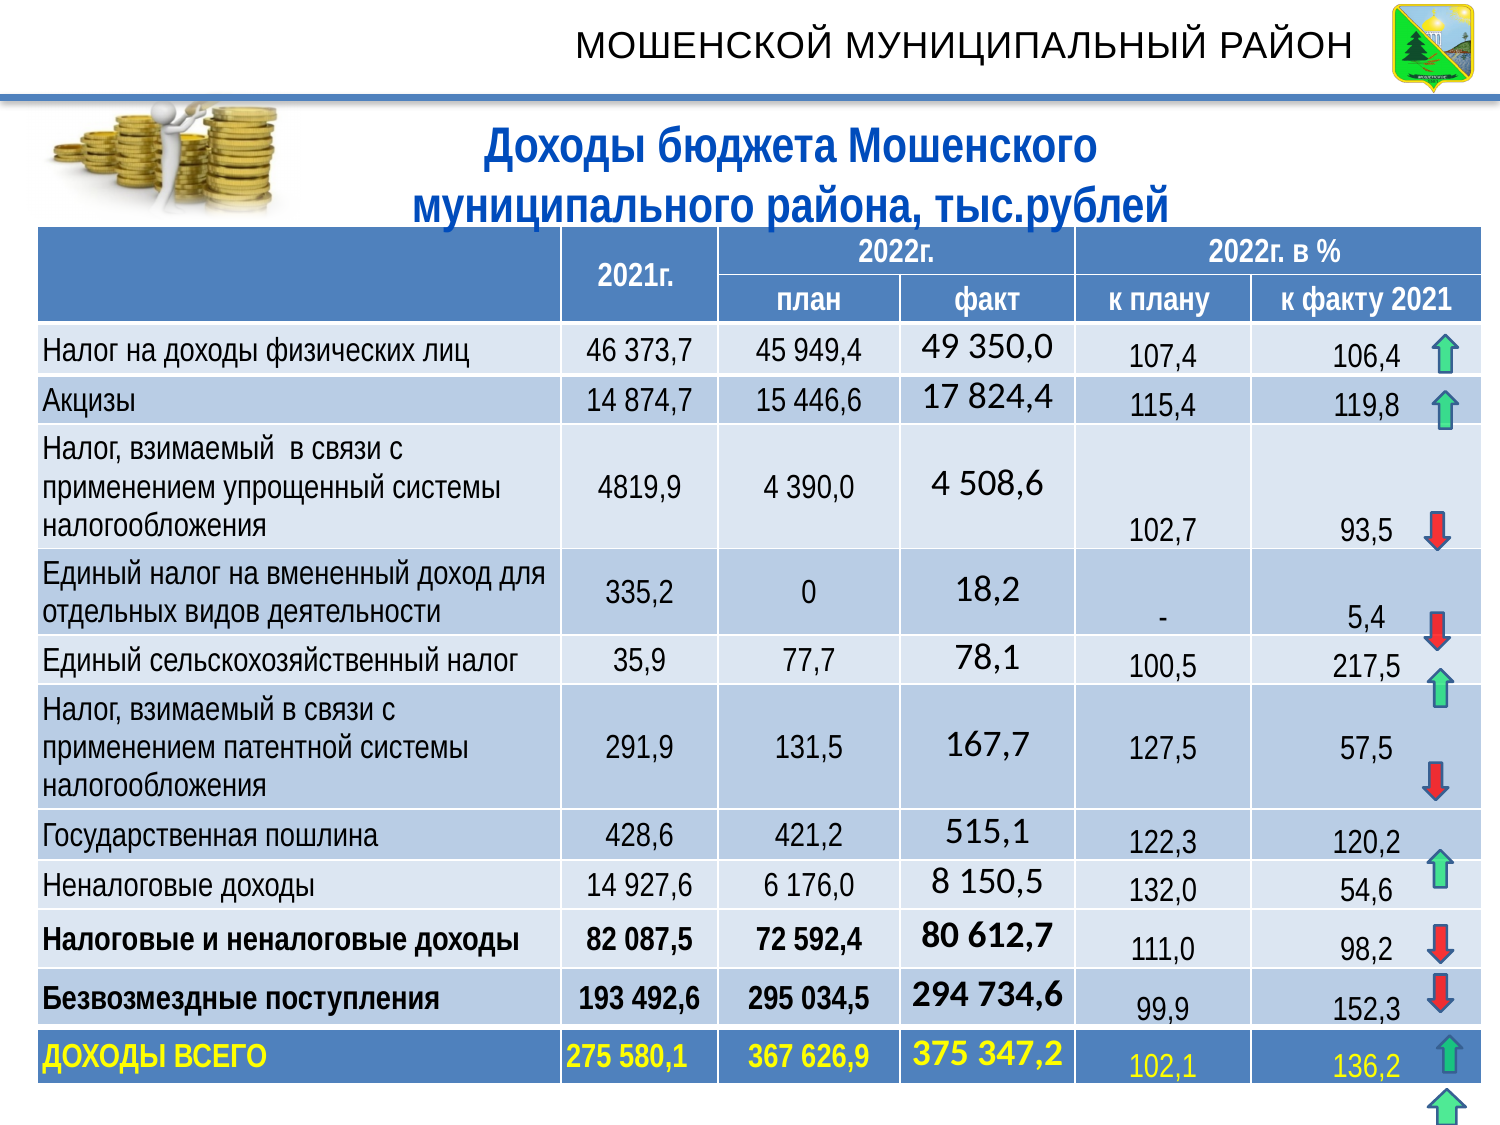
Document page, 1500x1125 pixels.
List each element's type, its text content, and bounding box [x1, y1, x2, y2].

table_cell 6 176,0 [719, 861, 899, 908]
table_cell 45 949,4 [719, 325, 899, 373]
text_box [1423, 762, 1449, 801]
table_cell 99,9 [1076, 969, 1250, 1024]
table_header 2021г. [562, 227, 717, 321]
table_cell к плану [1076, 275, 1250, 321]
text_box [1427, 974, 1454, 1013]
table_cell 93,5 [1252, 425, 1481, 548]
text_box [1437, 1035, 1463, 1073]
table_cell 102,1 [1076, 1030, 1250, 1083]
table_cell 275 580,1 [562, 1030, 717, 1083]
table_cell 375 347,2 [901, 1030, 1074, 1083]
table_cell 17 824,4 [901, 377, 1074, 423]
table_cell 102,7 [1076, 425, 1250, 548]
text_box [1427, 849, 1453, 888]
table_cell Акцизы [38, 377, 560, 423]
table_cell 5,4 [1252, 549, 1481, 634]
table_cell Налог, взимаемый в связи с применением упрощенный системы налогообложения [38, 425, 560, 548]
table_cell 4819,9 [562, 425, 717, 548]
table_cell 111,0 [1076, 910, 1250, 967]
table_cell 367 626,9 [719, 1030, 899, 1083]
table_cell 122,3 [1076, 810, 1250, 859]
table_cell 132,0 [1076, 861, 1250, 908]
table_cell 295 034,5 [719, 969, 899, 1024]
table_cell 100,5 [1076, 636, 1250, 683]
table_cell 193 492,6 [562, 969, 717, 1024]
table_cell 57,5 [1252, 685, 1481, 808]
table_cell 421,2 [719, 810, 899, 859]
table_cell 428,6 [562, 810, 717, 859]
table_cell 8 150,5 [901, 861, 1074, 908]
table_cell 515,1 [901, 810, 1074, 859]
text_box [1424, 612, 1450, 651]
text_box [1424, 512, 1451, 551]
table_cell 4 508,6 [901, 425, 1074, 548]
table_cell 167,7 [901, 685, 1074, 808]
table_cell Налоговые и неналоговые доходы [38, 910, 560, 967]
table_cell 120,2 [1252, 810, 1481, 859]
table_header [38, 227, 560, 321]
table_cell к факту 2021 [1252, 275, 1481, 321]
table_cell 77,7 [719, 636, 899, 683]
text_box [1427, 925, 1454, 963]
table_cell Налог на доходы физических лиц [38, 325, 560, 373]
table_cell 49 350,0 [901, 325, 1074, 373]
picture [24, 98, 301, 222]
table_cell 18,2 [901, 549, 1074, 634]
text_box Доходы бюджета Мошенского муниципального района, тыс.рублей [324, 154, 1258, 191]
table_cell 4 390,0 [719, 425, 899, 548]
table_cell 14 874,7 [562, 377, 717, 423]
table_cell 72 592,4 [719, 910, 899, 967]
table_cell Единый налог на вмененный доход для отдельных видов деятельности [38, 549, 560, 634]
table_cell 80 612,7 [901, 910, 1074, 967]
table_cell 131,5 [719, 685, 899, 808]
table_cell план [719, 275, 899, 321]
table_cell - [1076, 549, 1250, 634]
table_cell 119,8 [1252, 377, 1481, 423]
table_cell 136,2 [1252, 1030, 1481, 1083]
table_cell 15 446,6 [719, 377, 899, 423]
table_cell 78,1 [901, 636, 1074, 683]
text_box [1427, 1089, 1466, 1125]
table_header 2022г. в % [1076, 227, 1481, 274]
table_cell 217,5 [1252, 636, 1481, 683]
table_cell 107,4 [1076, 325, 1250, 373]
table_cell Единый сельскохозяйственный налог [38, 636, 560, 683]
table_cell 46 373,7 [562, 325, 717, 373]
table_cell 106,4 [1252, 325, 1481, 373]
table_cell 0 [719, 549, 899, 634]
table_cell 291,9 [562, 685, 717, 808]
text_box МОШЕНСКОЙ МУНИЦИПАЛЬНЫЙ РАЙОН [560, 13, 1386, 74]
table_cell 14 927,6 [562, 861, 717, 908]
table_cell Неналоговые доходы [38, 861, 560, 908]
picture [1391, 2, 1475, 94]
table_cell 98,2 [1252, 910, 1481, 967]
picture [24, 89, 301, 97]
table_cell ДОХОДЫ ВСЕГО [38, 1030, 560, 1083]
table_cell 294 734,6 [901, 969, 1074, 1024]
table_cell факт [901, 275, 1074, 321]
table_cell Налог, взимаемый в связи с применением патентной системы налогообложения [38, 685, 560, 808]
table_cell 152,3 [1252, 969, 1481, 1024]
text_box [1427, 669, 1454, 707]
text_box [1432, 334, 1459, 373]
table_cell 335,2 [562, 549, 717, 634]
table_cell 115,4 [1076, 377, 1250, 423]
table_cell 82 087,5 [562, 910, 717, 967]
table_cell 54,6 [1252, 861, 1481, 908]
table_cell Безвозмездные поступления [38, 969, 560, 1024]
table_cell 127,5 [1076, 685, 1250, 808]
table_header 2022г. [719, 227, 1074, 274]
table_cell 35,9 [562, 636, 717, 683]
text_box [1432, 391, 1459, 429]
table_cell Государственная пошлина [38, 810, 560, 859]
